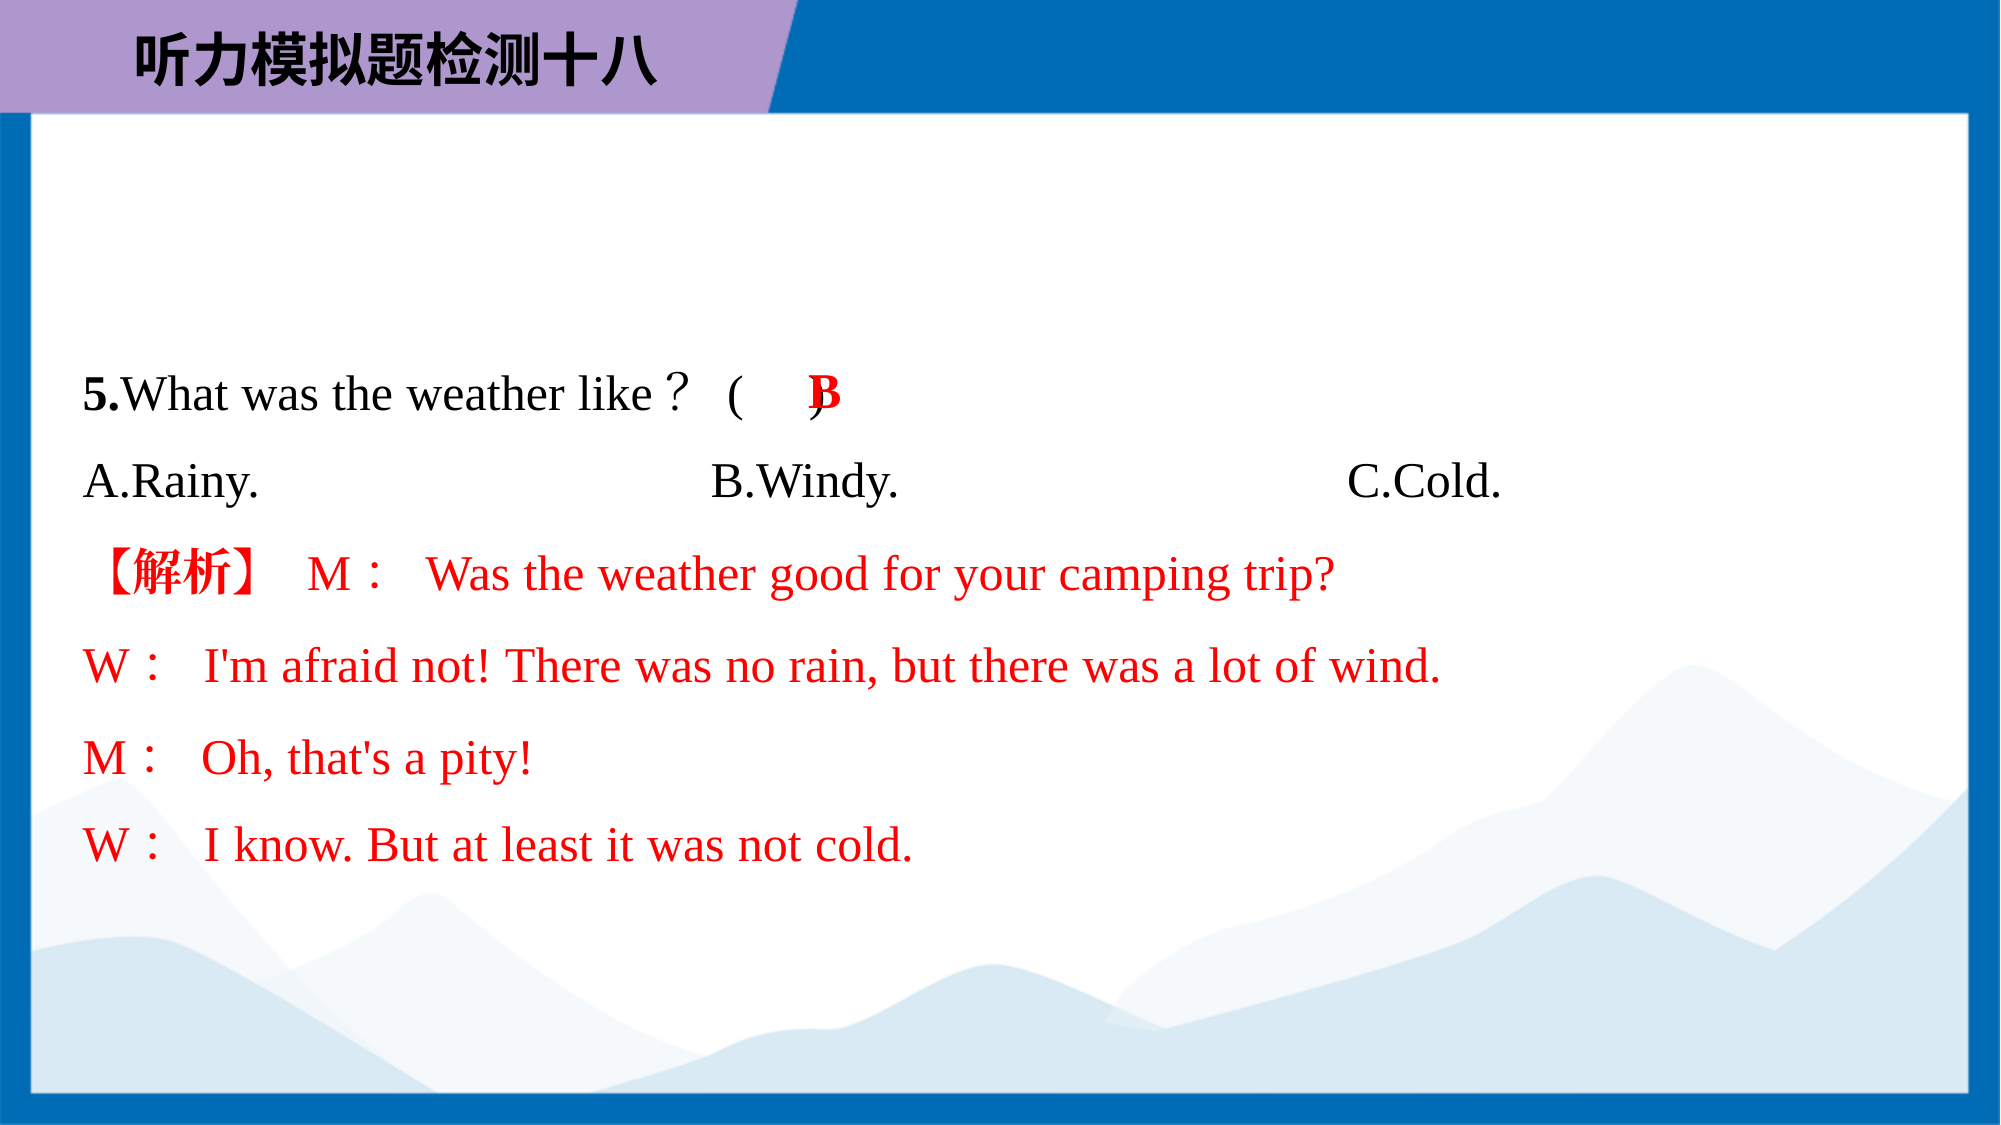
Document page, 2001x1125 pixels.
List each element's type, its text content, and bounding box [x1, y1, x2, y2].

picture [0, 0, 2000, 1125]
text_box 5.What was the weather like？( ) [82, 332, 1917, 411]
text_box A.Rainy. B.Windy. C.Cold. [82, 420, 1917, 499]
text_box 【解析】 M：Was the weather good for your camping trip? W：I'm afraid not! There was no rain, but there was a lot of wind. M：Oh, that's a pity! W：I know. But at least it was not cold. [82, 509, 1917, 862]
text_box B [789, 331, 860, 410]
